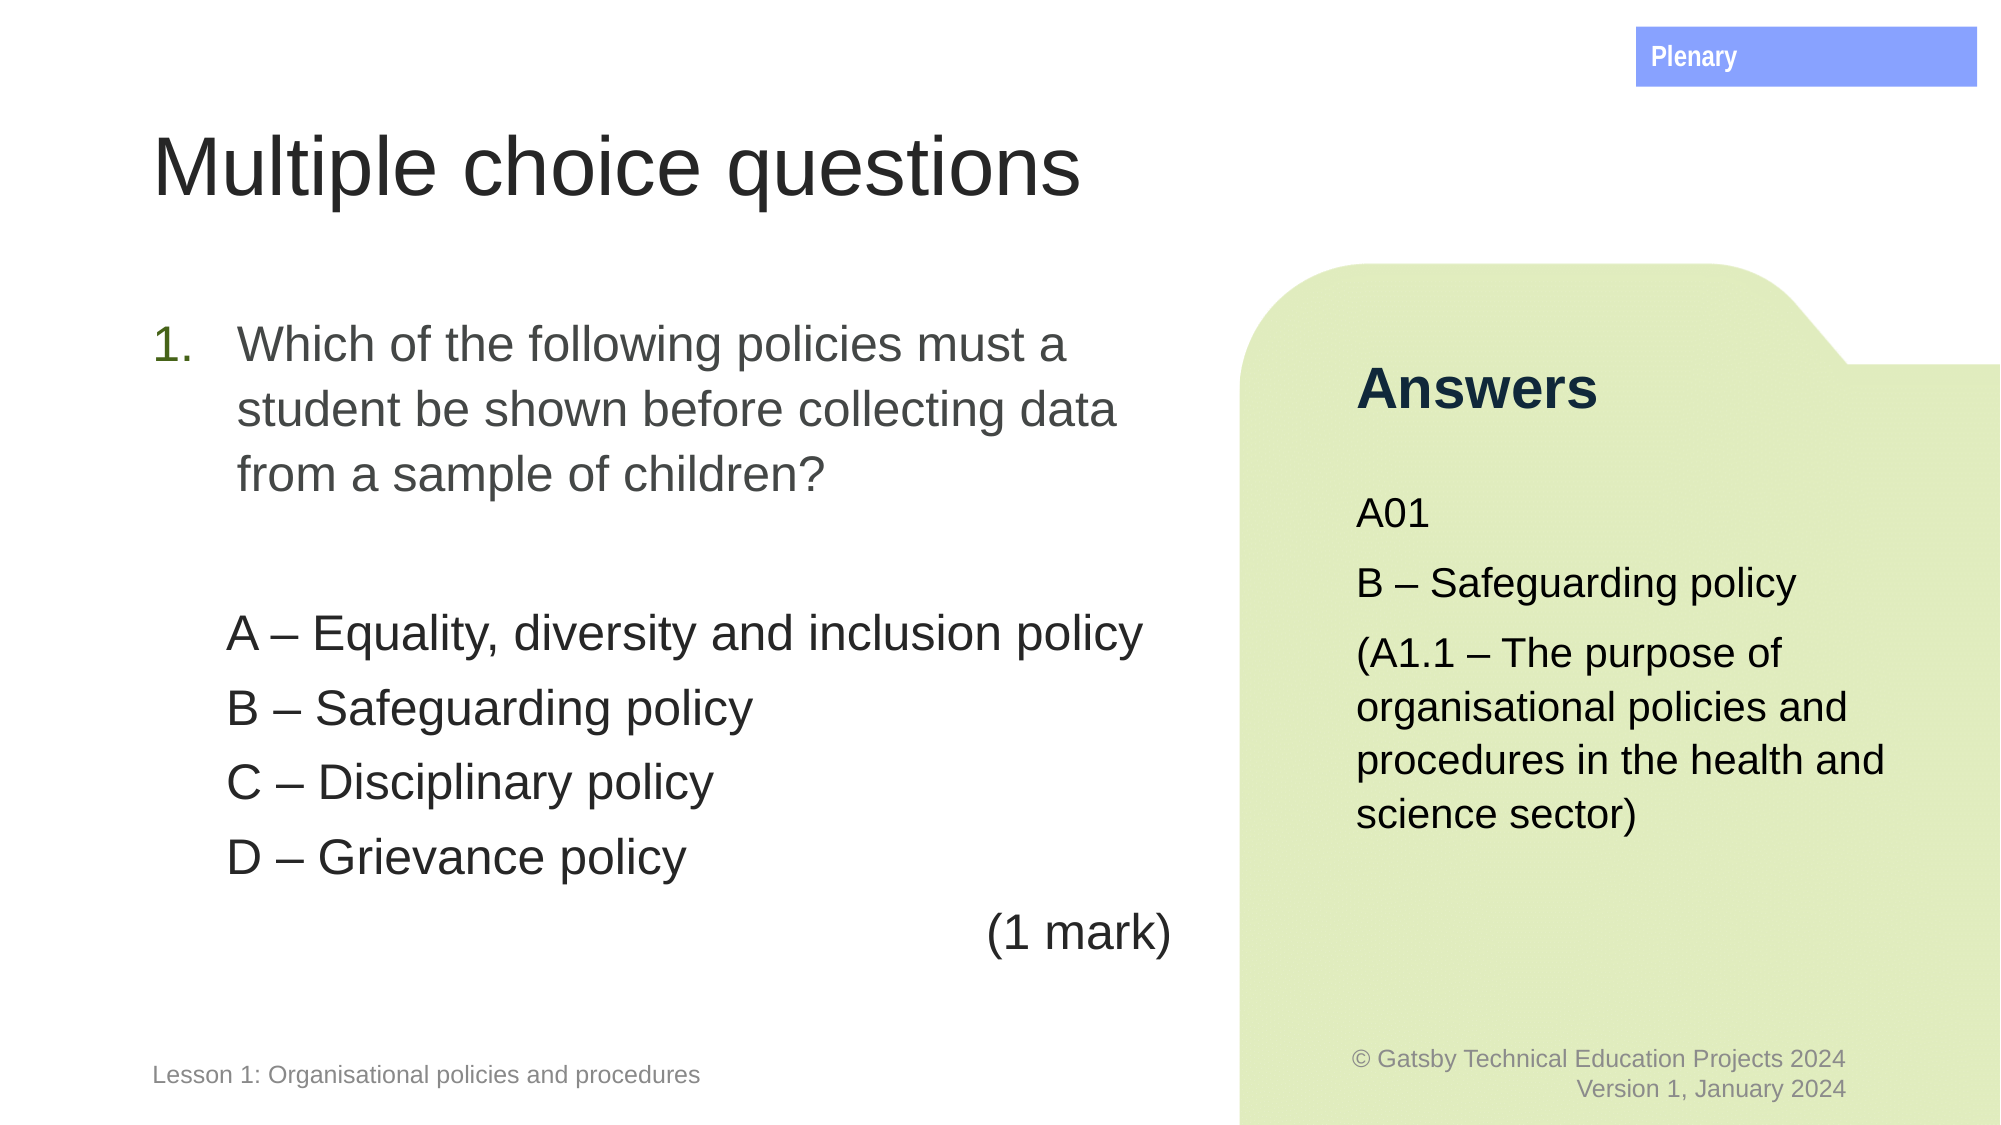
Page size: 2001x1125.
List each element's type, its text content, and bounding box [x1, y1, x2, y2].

list Which of the following policies must a student be shown before collecting data from a sample of children? A – Equality, diversity and inclusion policy B – Safeguarding policy C – Disciplinary policy D – Grievance policy (1 mark) [137, 299, 1188, 1014]
list A01 B – Safeguarding policy (A1.1 – The purpose of organisational policies and procedures in the health and science sector) [1341, 474, 1917, 1014]
picture [1239, 0, 2000, 1125]
list Answers [1341, 337, 1783, 440]
title Multiple choice questions [137, 59, 1863, 278]
list Lesson 1: Organisational policies and procedures [137, 1042, 829, 1103]
list Plenary [1636, 26, 1978, 87]
